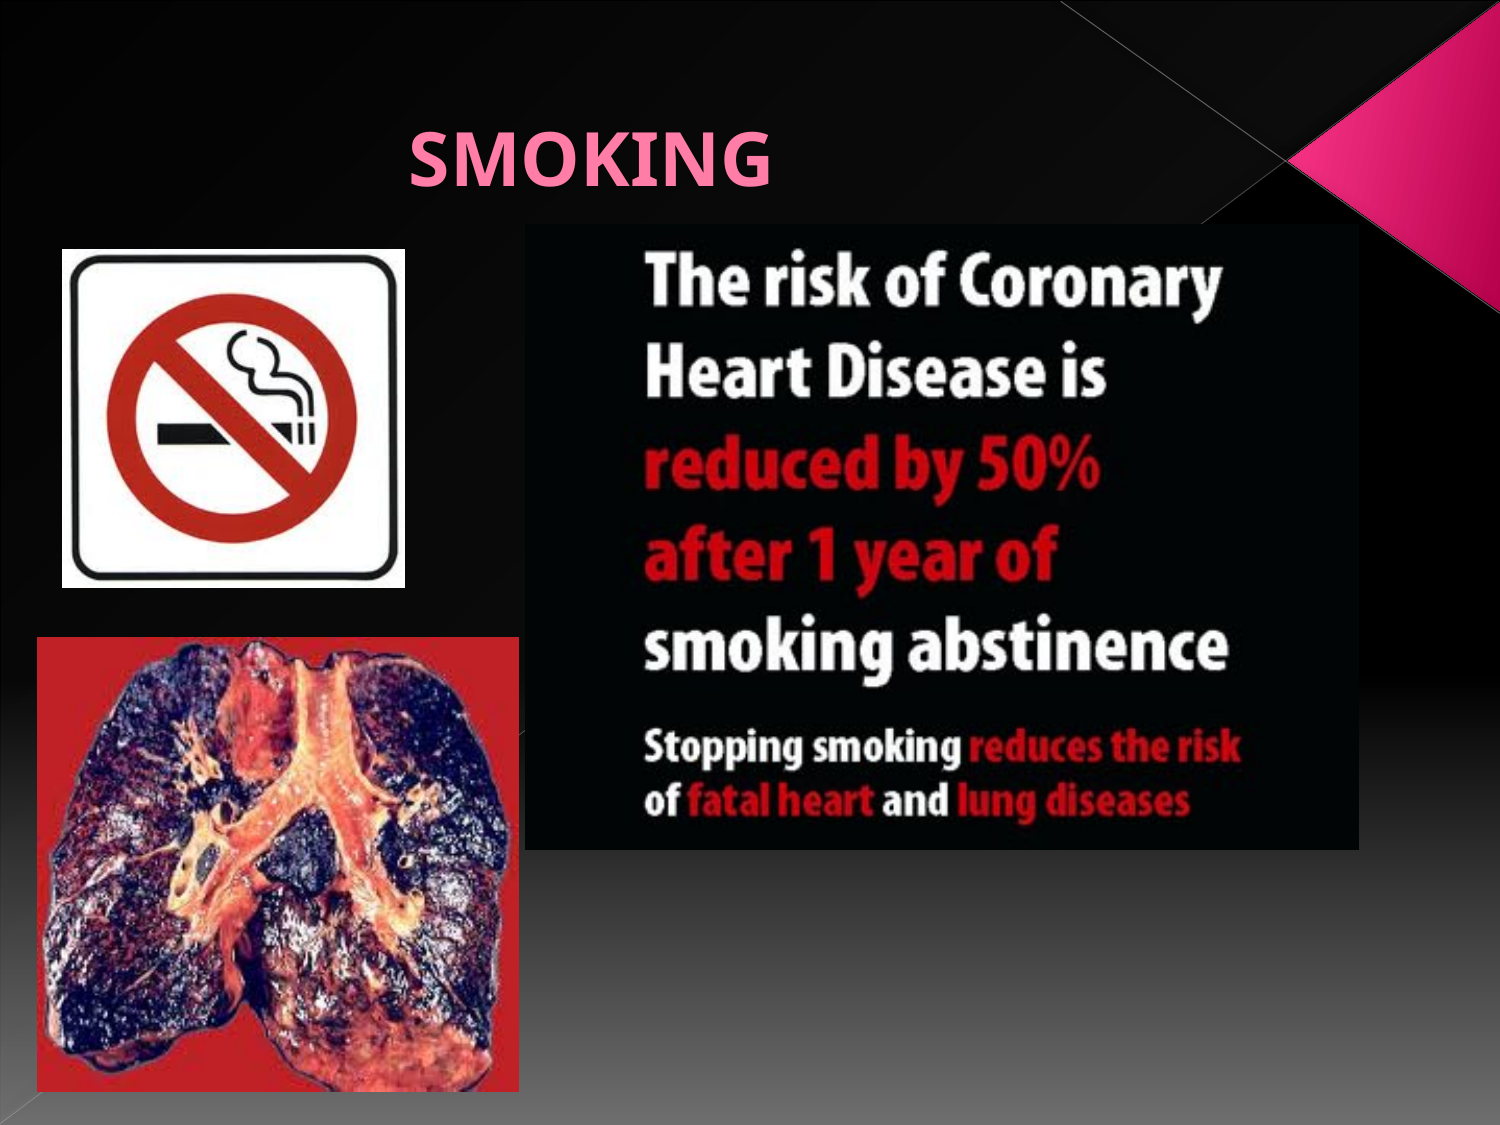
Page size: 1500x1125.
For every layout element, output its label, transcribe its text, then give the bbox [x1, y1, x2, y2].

picture [37, 637, 519, 1092]
picture [524, 224, 1359, 851]
picture [62, 249, 405, 588]
title SMOKING [62, 44, 1250, 268]
